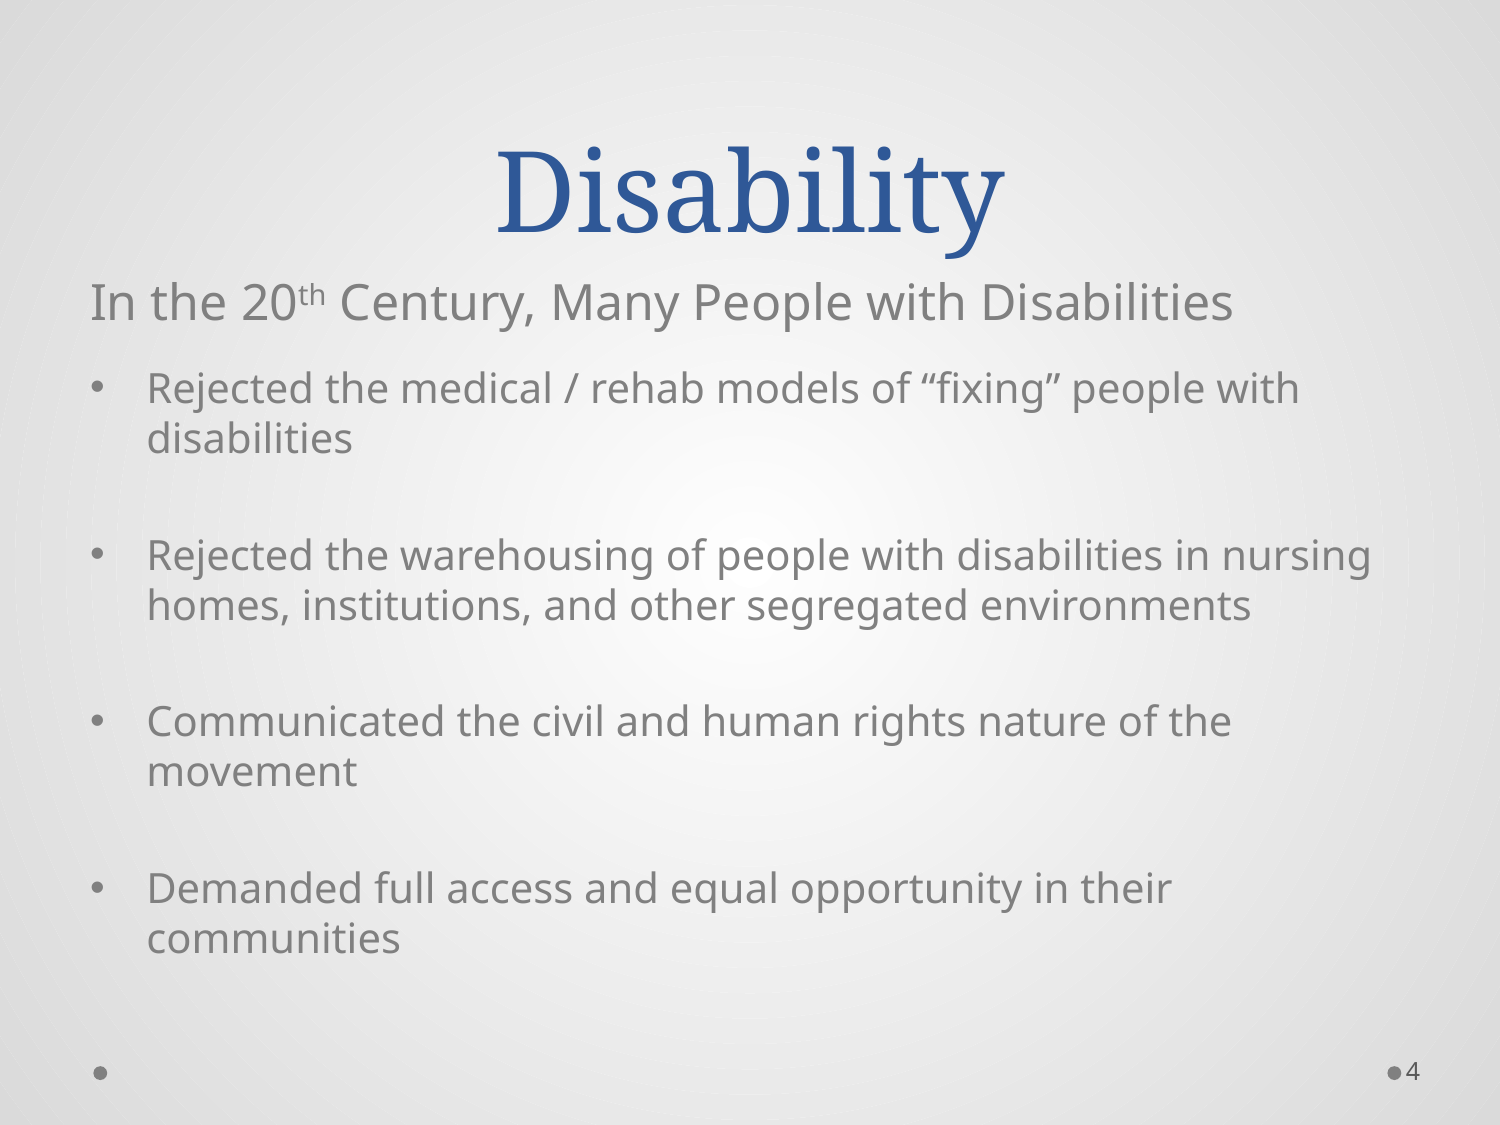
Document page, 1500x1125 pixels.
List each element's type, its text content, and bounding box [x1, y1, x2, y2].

list In the 20th Century, Many People with Disabilities Rejected the medical / rehab models of “fixing” people with disabilities Rejected the warehousing of people with disabilities in nursing homes, institutions, and other segregated environments Communicated the civil and human rights nature of the movement Demanded full access and equal opportunity in their communities [75, 262, 1425, 1005]
title Disability [75, 0, 1425, 262]
slide_number 4 [1401, 1042, 1494, 1103]
